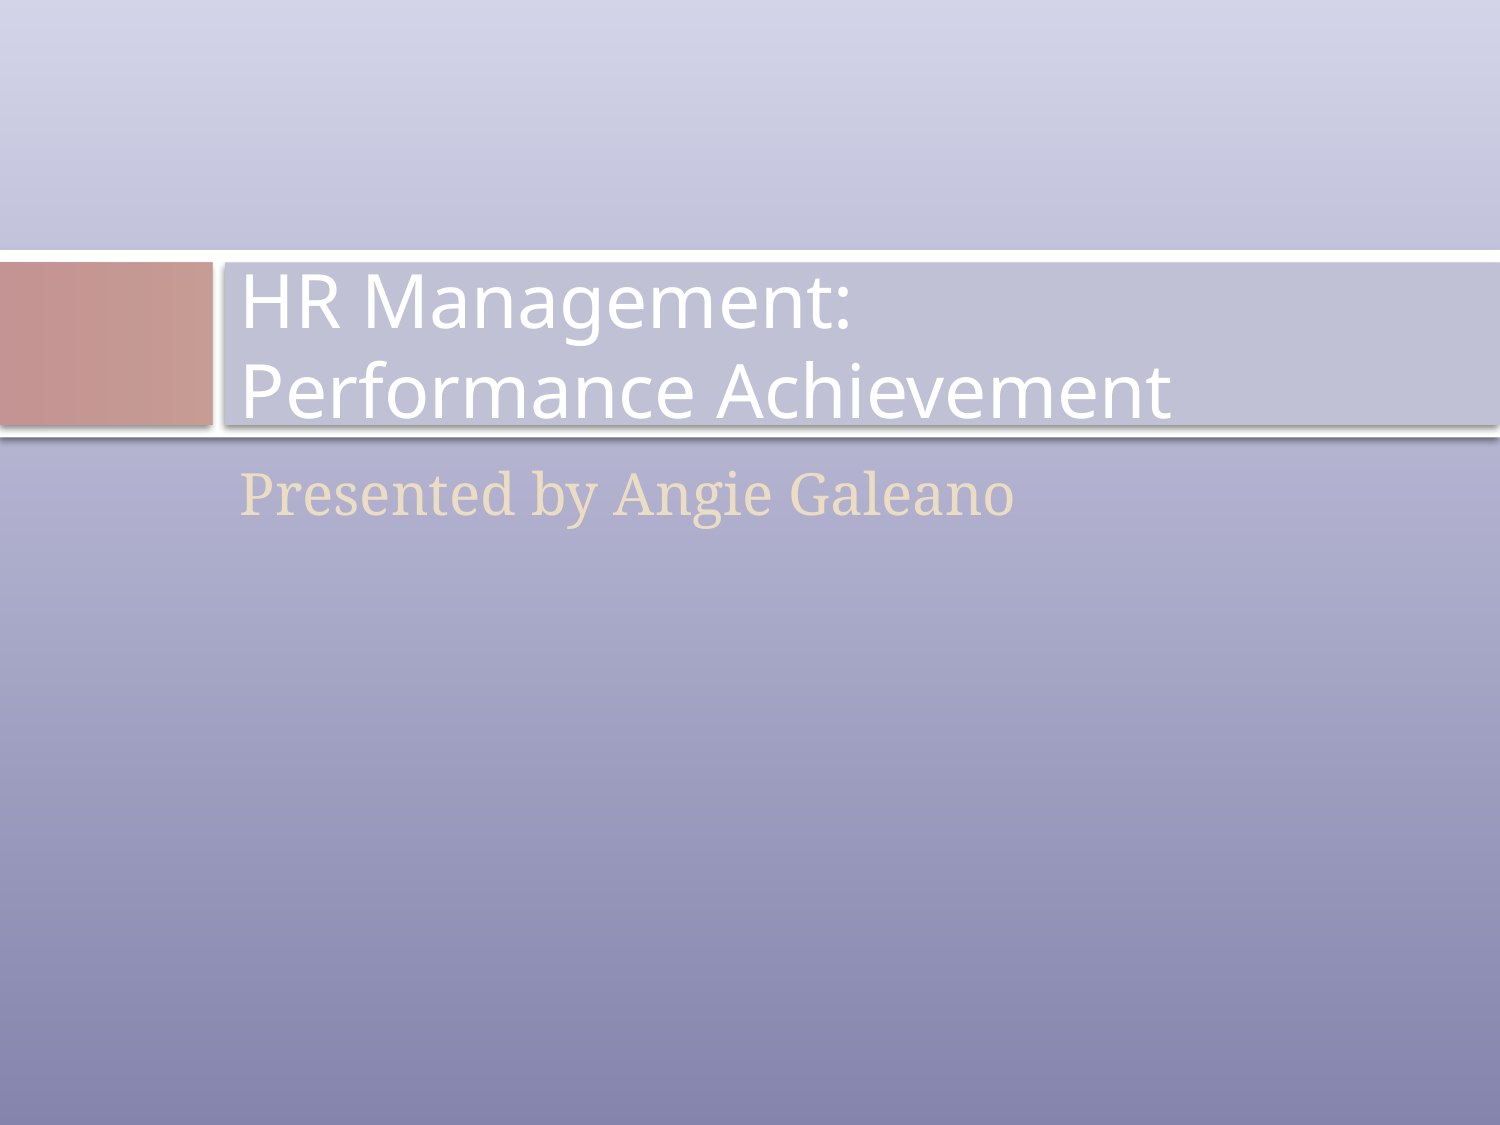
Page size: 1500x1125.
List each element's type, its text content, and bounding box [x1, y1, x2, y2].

title HR Management: Performance Achievement [225, 262, 1475, 425]
text_box [0, 261, 214, 426]
list Presented by Angie Galeano [225, 450, 1394, 725]
